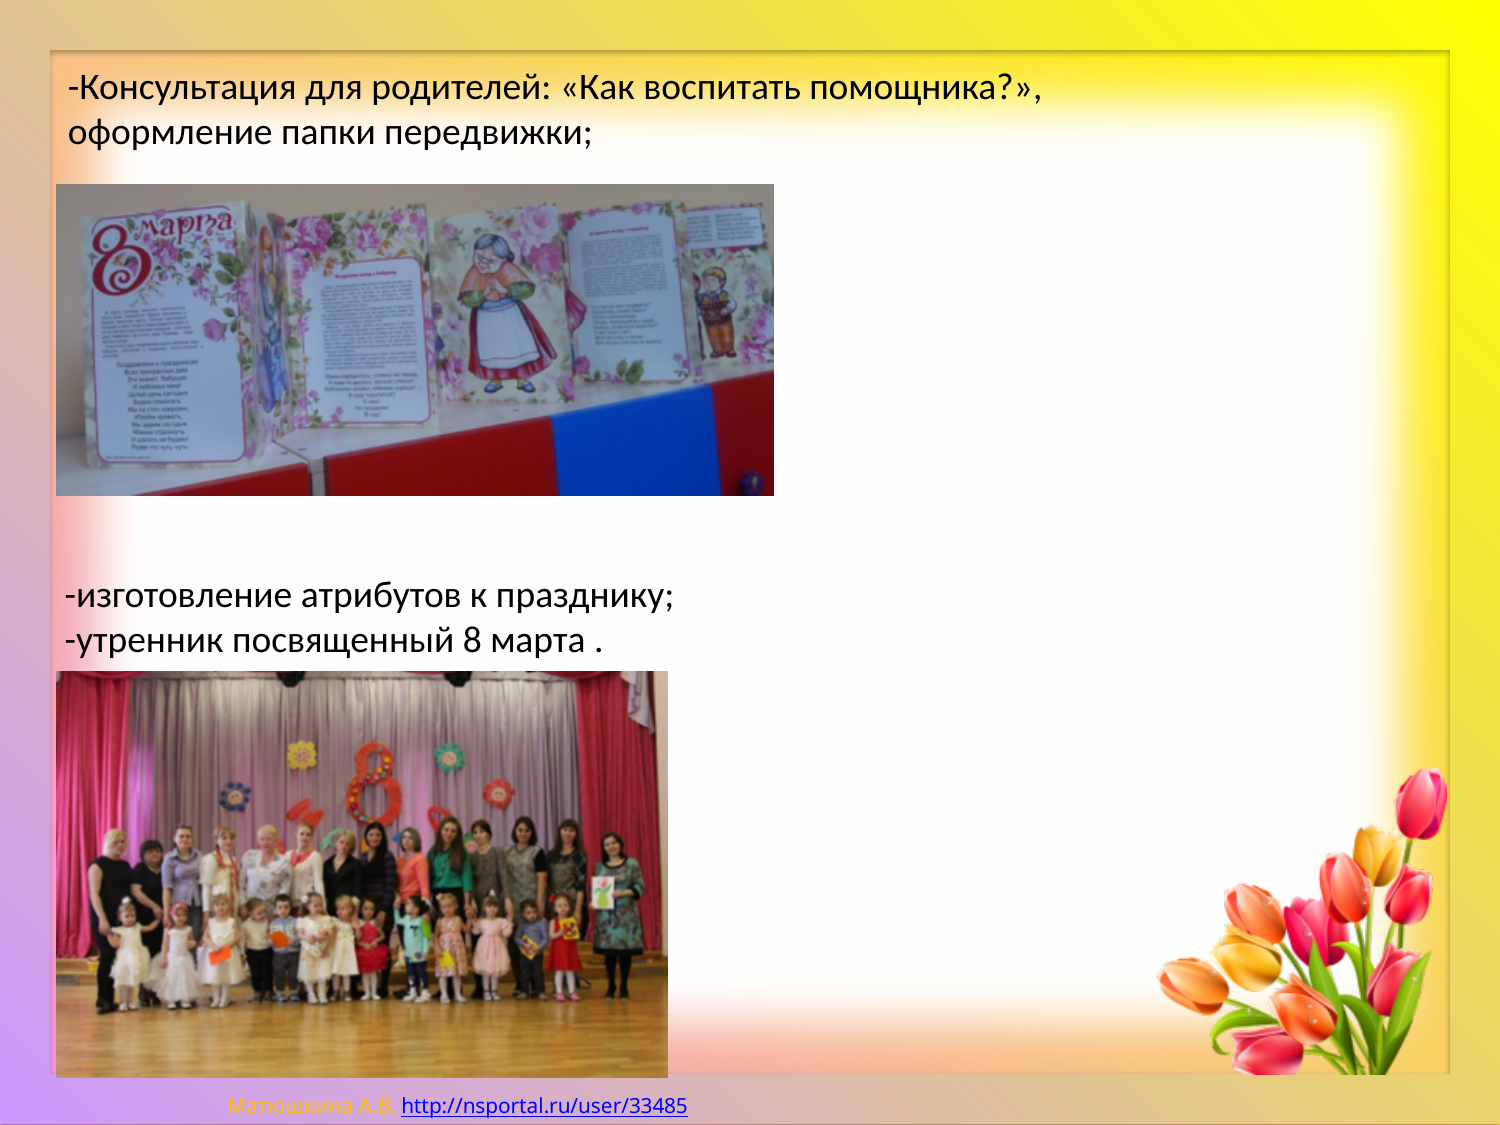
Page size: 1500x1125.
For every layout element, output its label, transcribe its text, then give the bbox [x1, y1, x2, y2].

picture [55, 671, 668, 1079]
text_box -Консультация для родителей: «Как воспитать помощника?», оформление папки передвижки; [53, 54, 1436, 160]
picture [1156, 768, 1447, 1075]
picture [55, 184, 774, 496]
text_box -изготовление атрибутов к празднику; -утренник посвященный 8 марта . [49, 563, 1436, 668]
